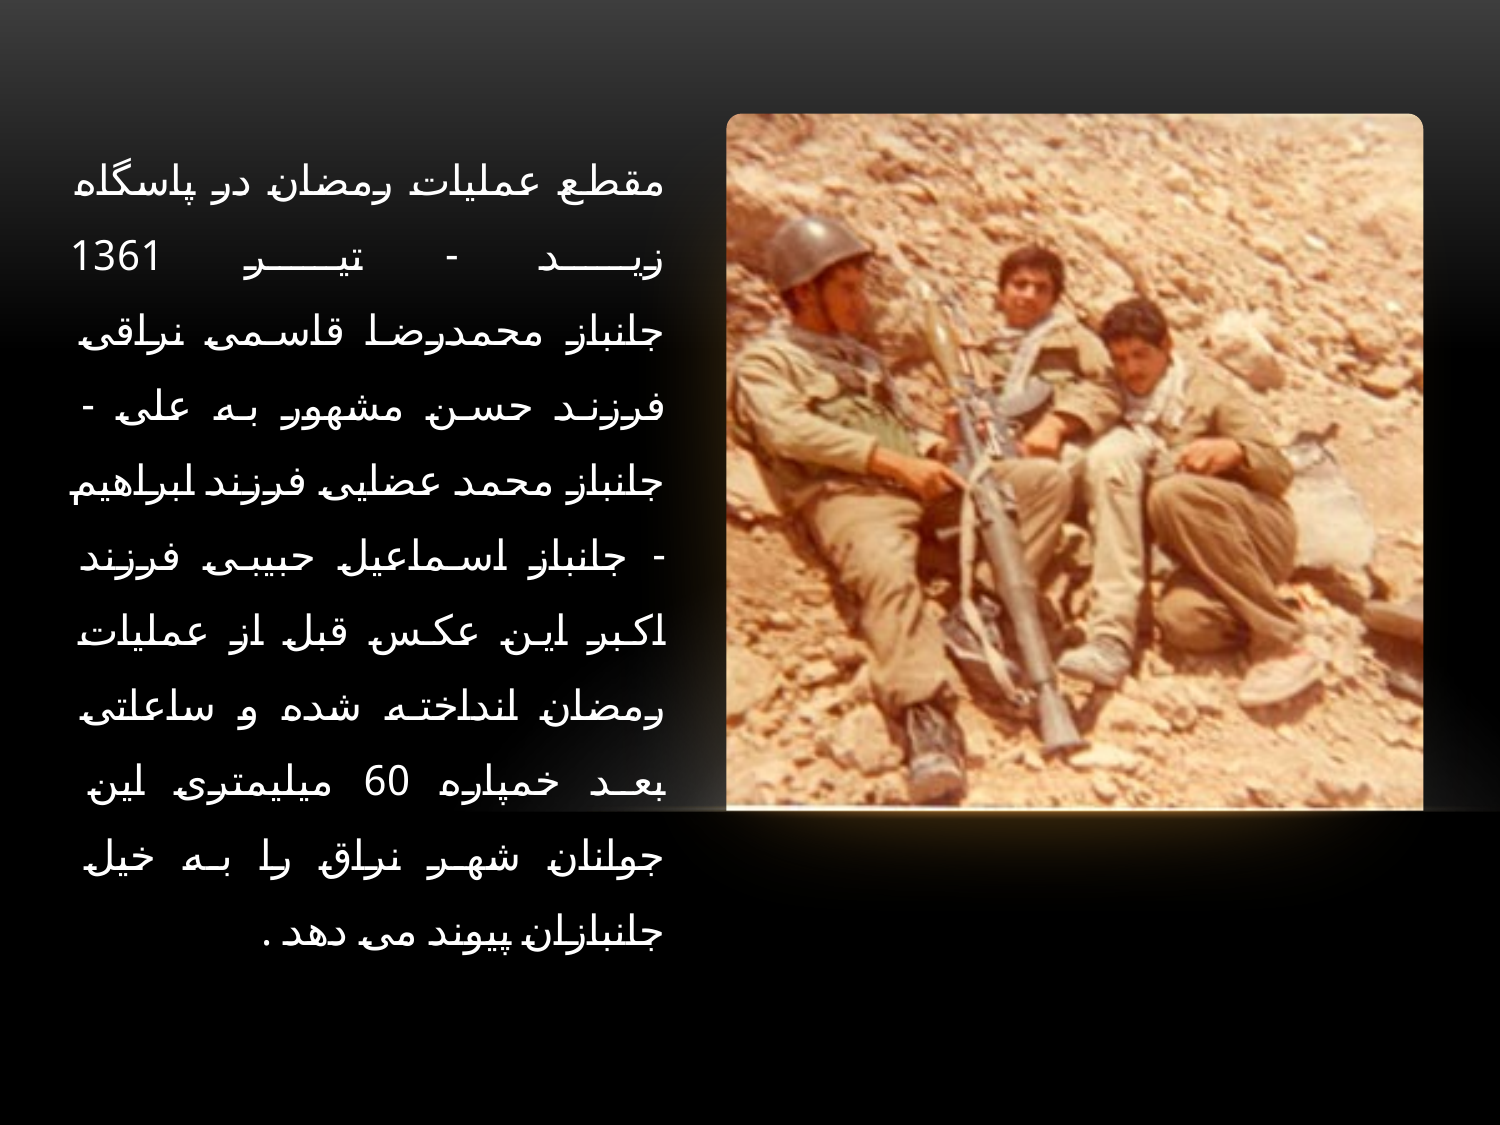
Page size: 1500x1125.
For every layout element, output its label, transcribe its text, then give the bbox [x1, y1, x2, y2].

list مقطع عملیات رمضان در پاسگاه زید - تیر 1361 جانباز محمدرضا قاسمی نراقی فرزند حسن مشهور به علی - جانباز محمد عضایی فرزند ابراهیم - جانباز اسماعیل حبیبی فرزند اکبر این عکس قبل از عملیات رمضان انداخته شده و ساعاتی بعد خمپاره 60 میلیمتری این جوانان شهر نراق را به خیل جانبازان پیوند می دهد . [54, 126, 681, 813]
picture [0, 0, 1500, 1125]
